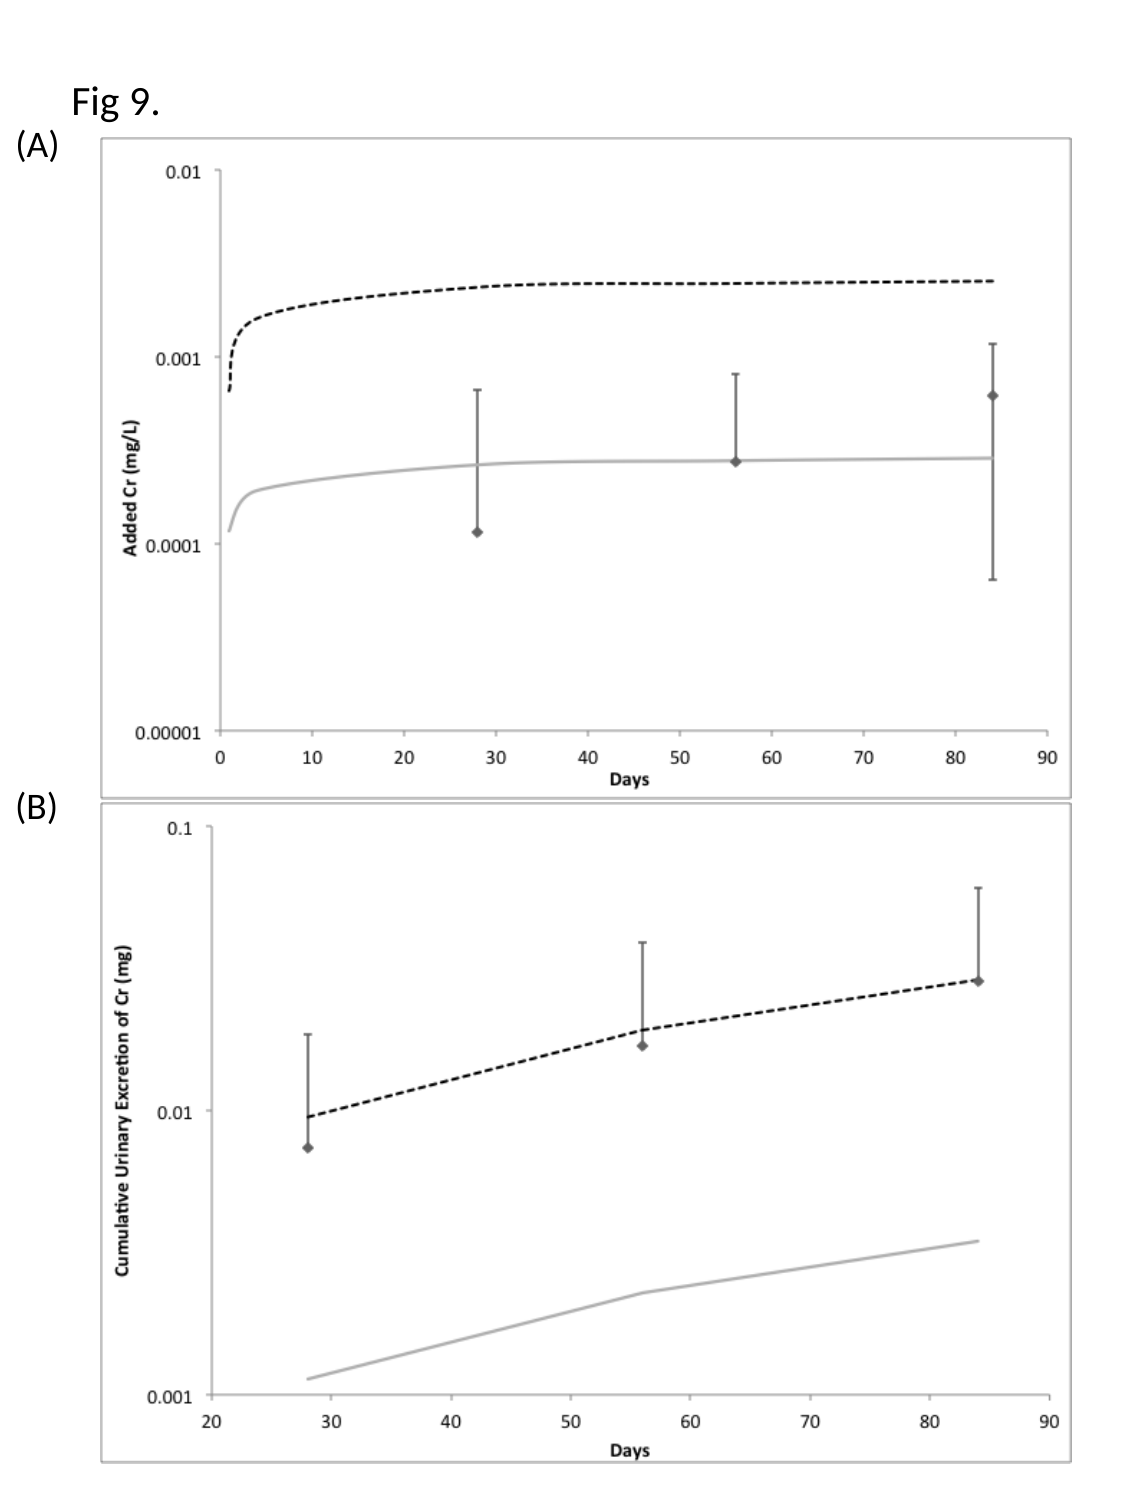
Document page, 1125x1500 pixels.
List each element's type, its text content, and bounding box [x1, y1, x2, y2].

picture [99, 801, 1072, 1465]
text_box (B) [0, 774, 74, 835]
title Fig 9. [56, 60, 1069, 138]
text_box (A) [0, 112, 75, 173]
picture [99, 137, 1072, 800]
